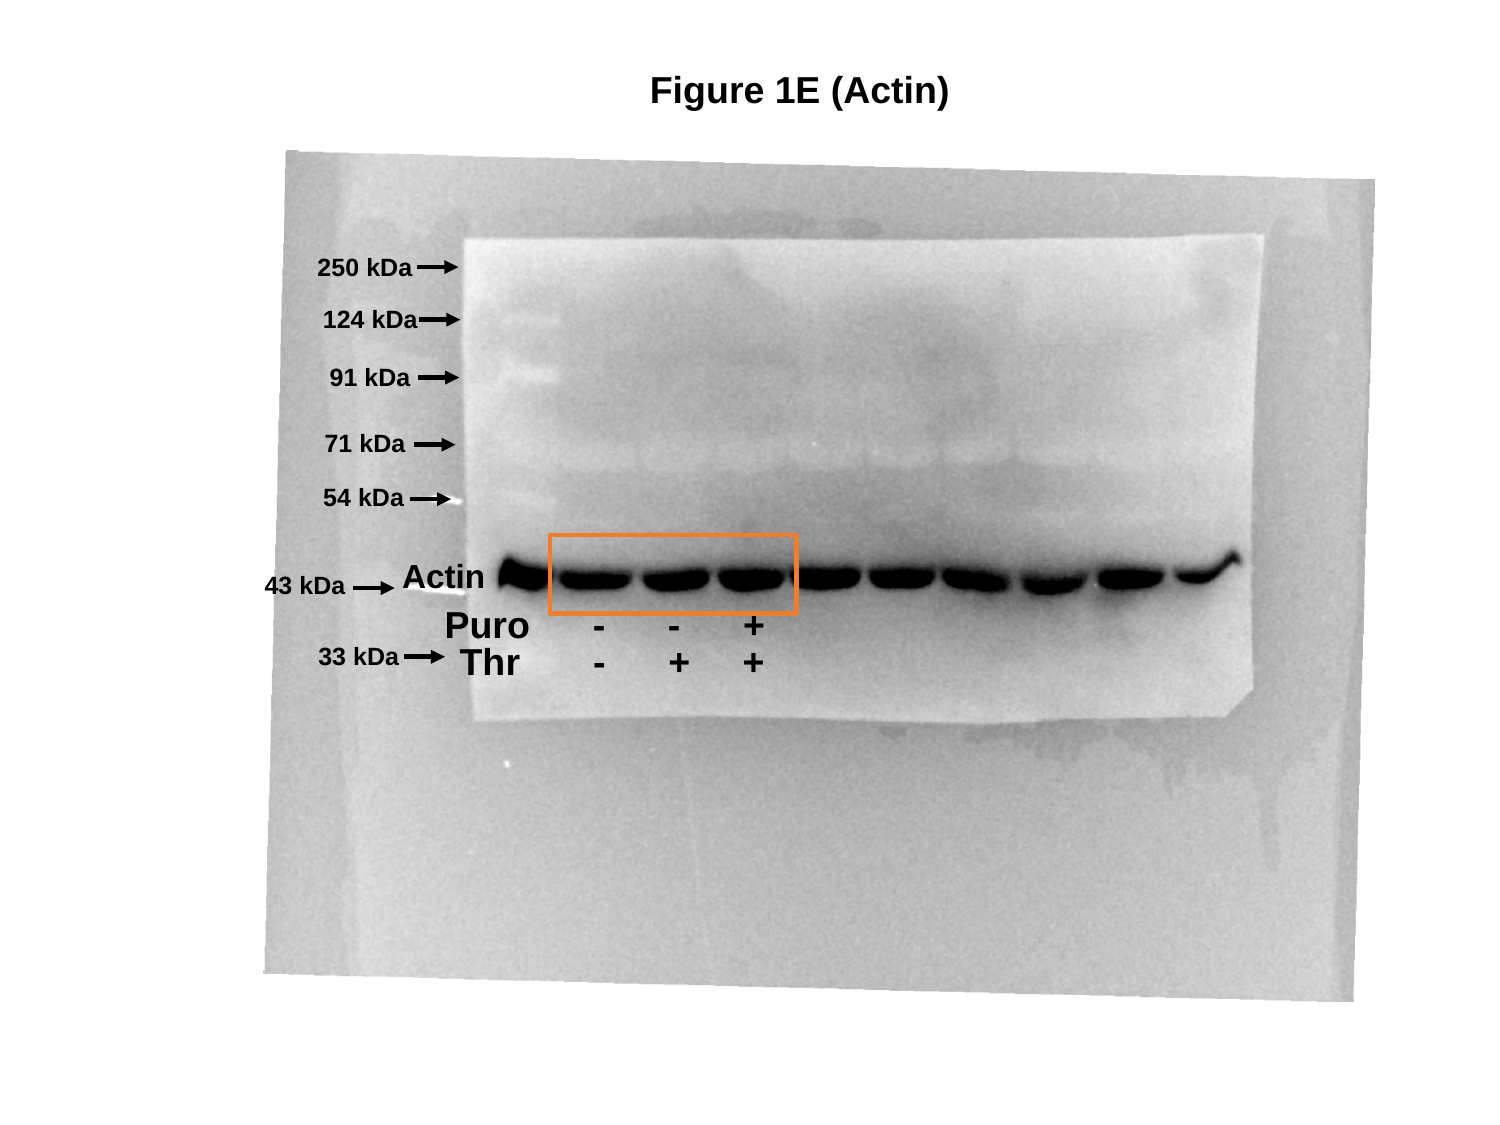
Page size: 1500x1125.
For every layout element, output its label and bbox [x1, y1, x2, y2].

text_box [249, 58, 1375, 1002]
